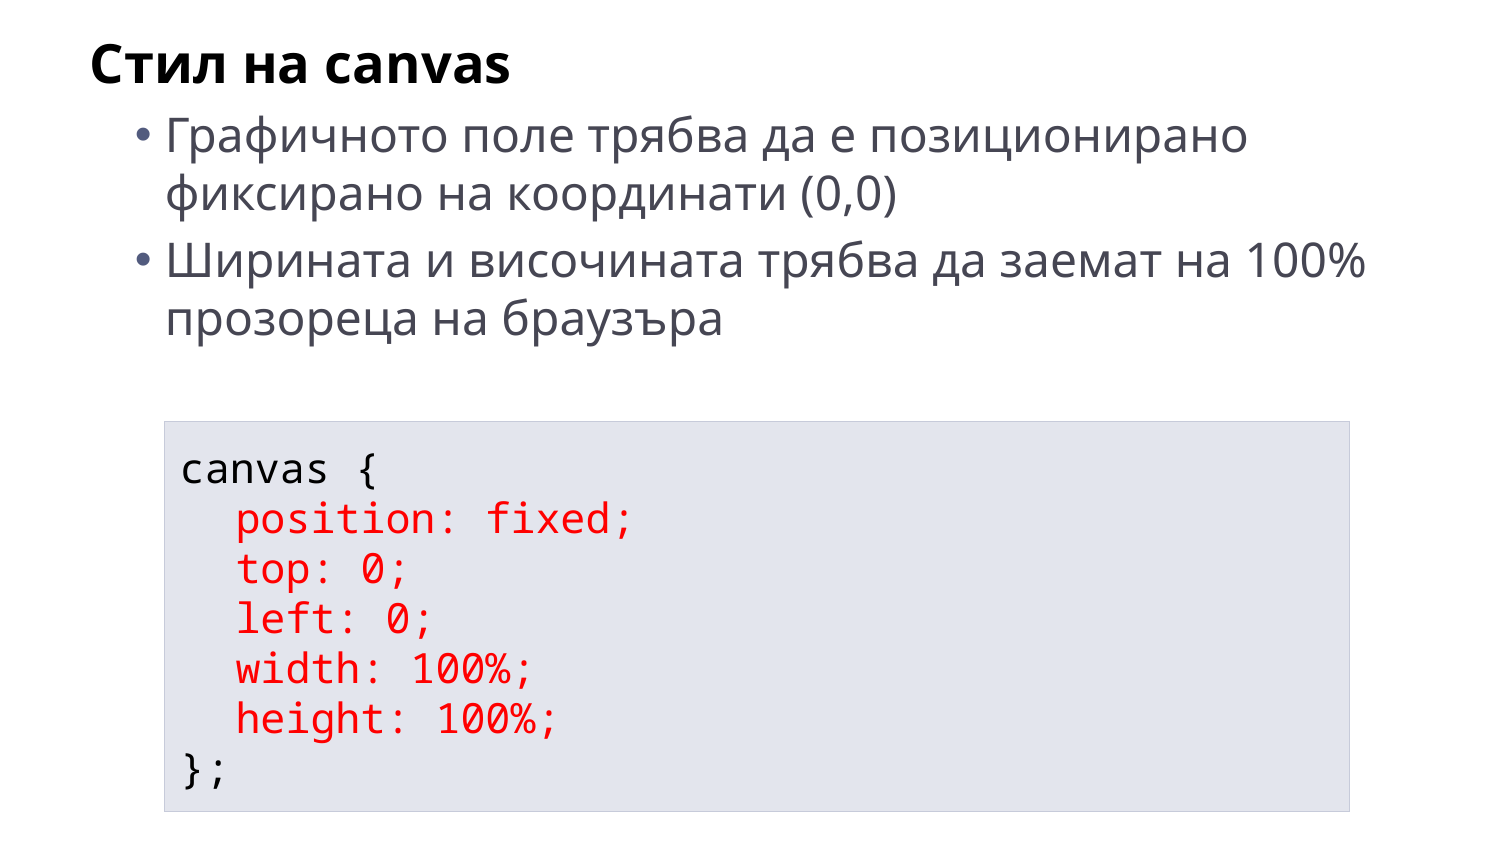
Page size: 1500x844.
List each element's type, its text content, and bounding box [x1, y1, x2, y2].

list Стил на canvas Графичното поле трябва да е позиционирано фиксирано на координати (0,0) Ширината и височината трябва да заемат на 100% прозореца на браузъра [75, 21, 1475, 835]
text_box canvas { position: fixed; top: 0; left: 0; width: 100%; height: 100%; }; [164, 421, 1350, 812]
